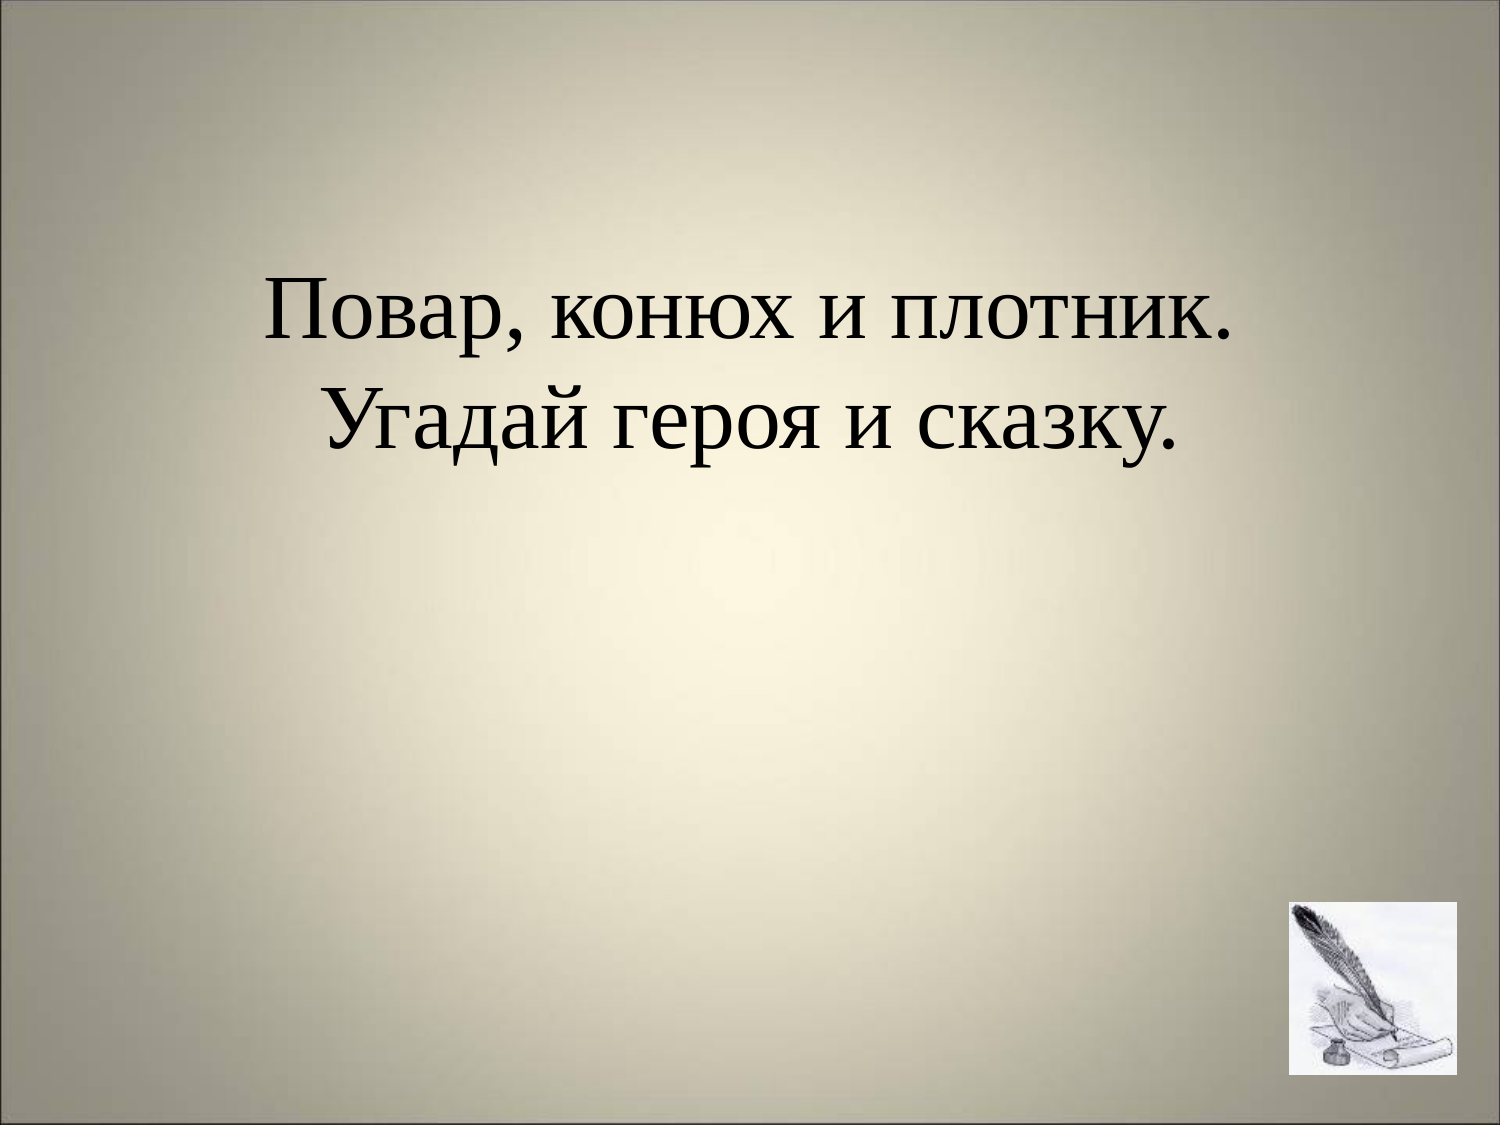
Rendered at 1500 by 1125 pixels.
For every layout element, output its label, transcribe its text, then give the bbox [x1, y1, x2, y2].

title Повар, конюх и плотник. Угадай героя и сказку. [74, 44, 1426, 669]
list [1288, 902, 1458, 1075]
picture [0, 0, 1500, 1125]
